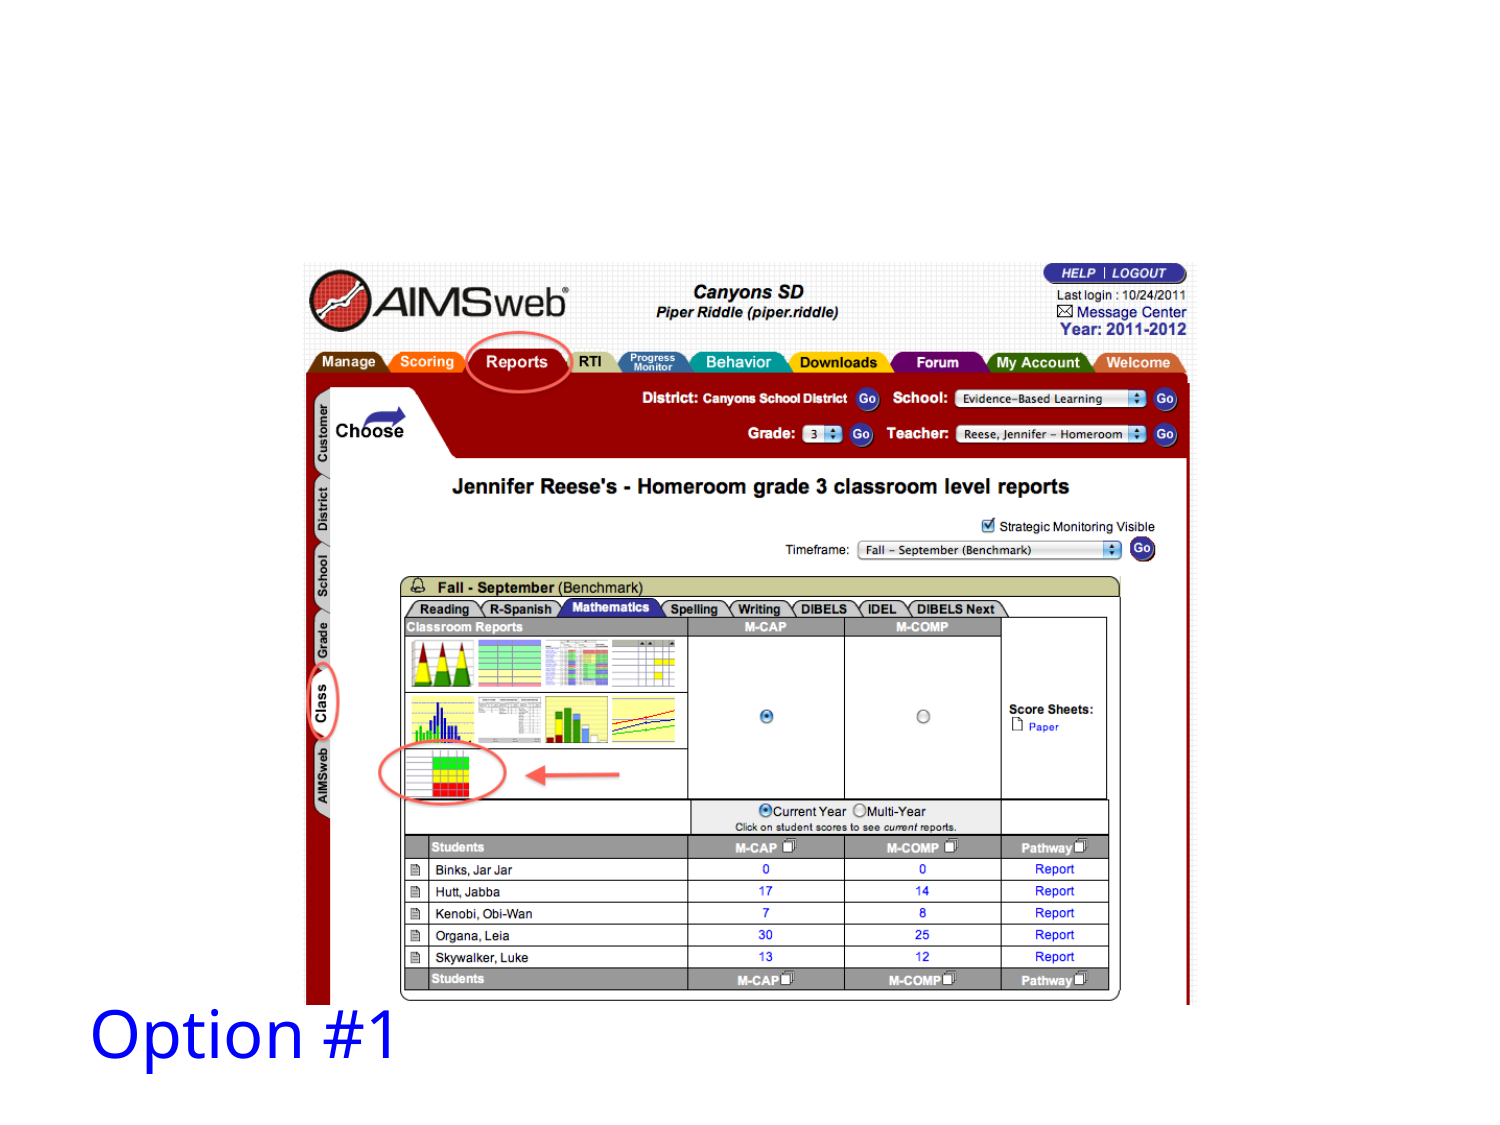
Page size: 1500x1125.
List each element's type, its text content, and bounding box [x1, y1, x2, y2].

text_box Option #1 [75, 1013, 518, 1079]
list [74, 262, 1426, 1006]
